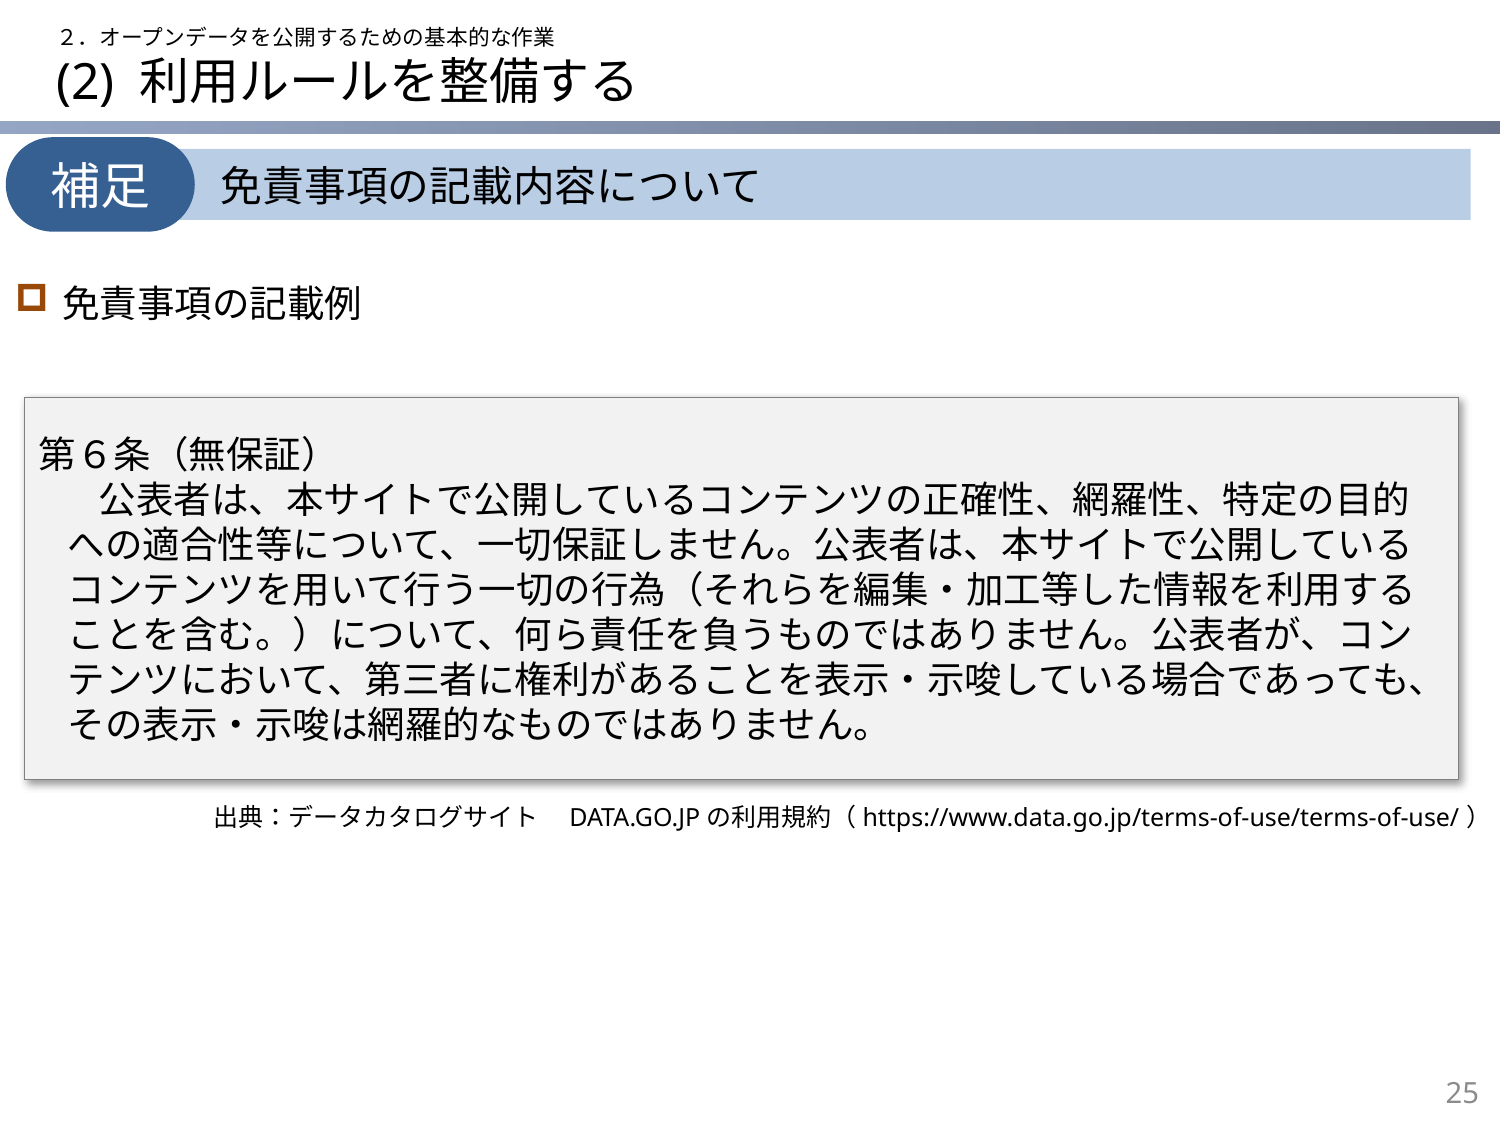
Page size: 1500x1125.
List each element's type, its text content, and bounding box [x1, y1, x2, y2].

text_box 補足 [4, 136, 196, 233]
text_box 出典：データカタログサイト DATA.GO.JPの利用規約（https://www.data.go.jp/terms-of-use/terms-of-use/） [123, 793, 1500, 841]
slide_number 24 [1411, 1070, 1495, 1118]
title (2) 利用ルールを整備する [41, 58, 1459, 119]
text_box 免責事項の記載例 [0, 267, 1359, 338]
text_box 第６条（無保証） 公表者は、本サイトで公開しているコンテンツの正確性、網羅性、特定の目的への適合性等について、一切保証しません。公表者は、本サイトで公開しているコンテンツを用いて行う一切の行為（それらを編集・加工等した情報を利用することを含む。）について、何ら責任を負うものではありません。公表者が、コンテンツにおいて、第三者に権利があることを表示・示唆している場合であっても、その表示・示唆は網羅的なものではありません。 [24, 397, 1459, 780]
text_box ２．オープンデータを公開するための基本的な作業 [41, 19, 1471, 58]
text_box 免責事項の記載内容について [181, 148, 1472, 221]
